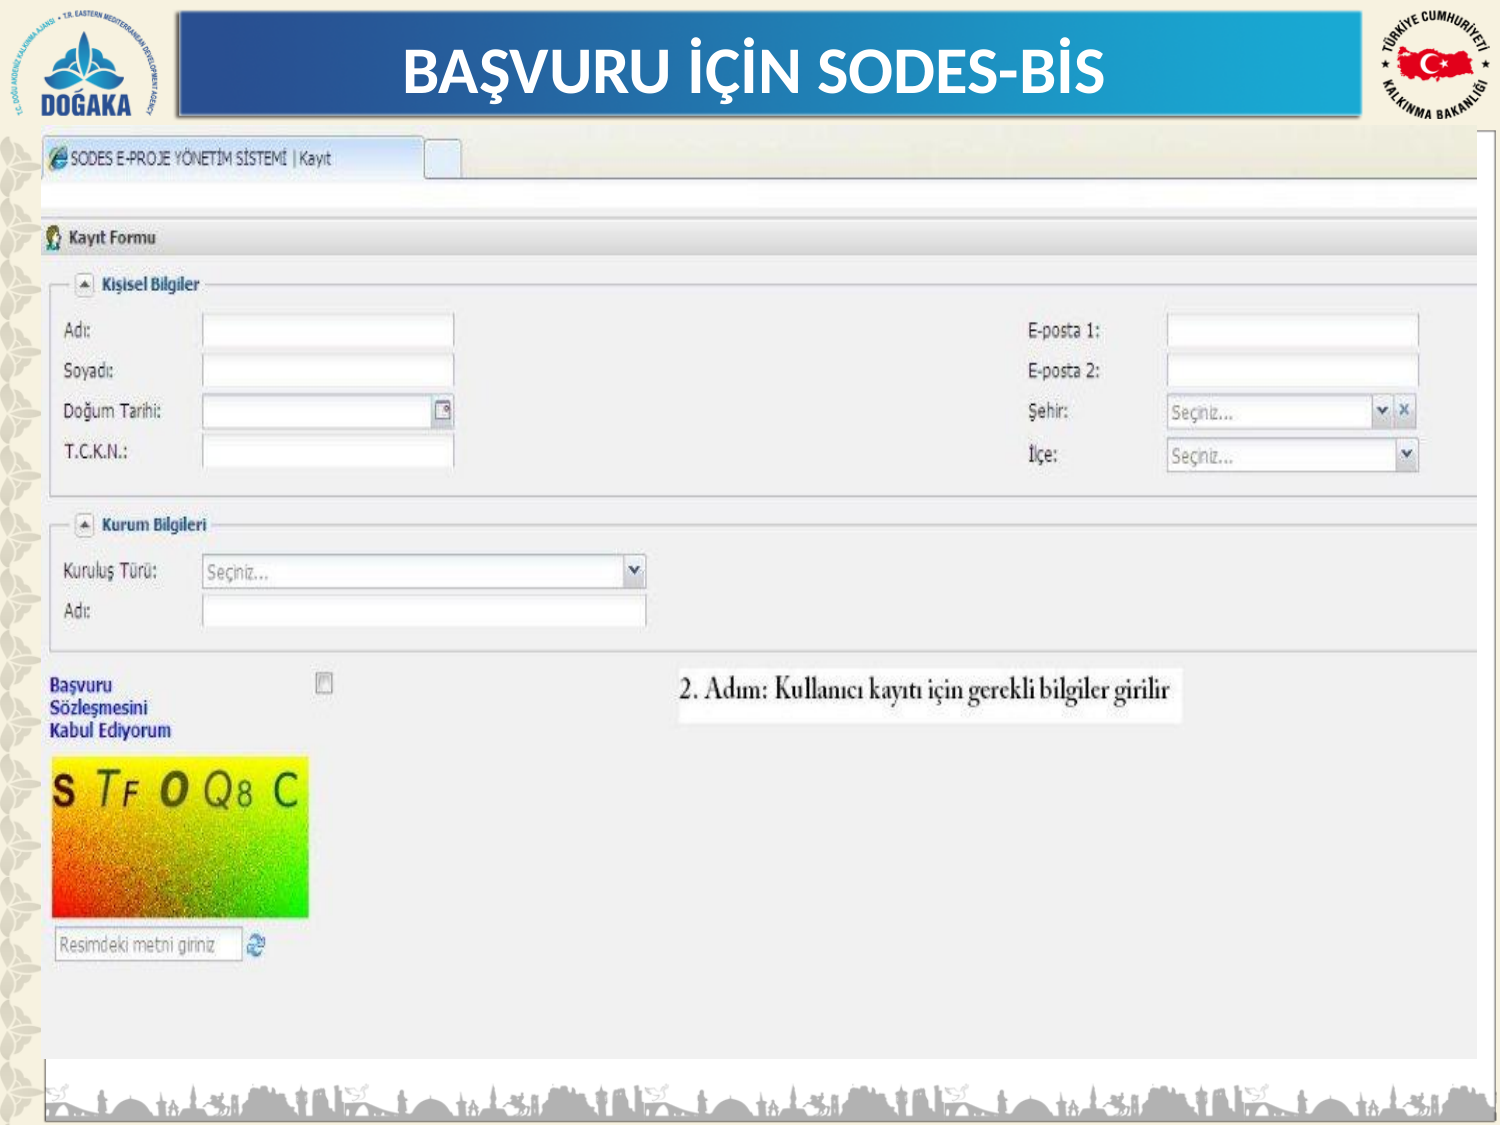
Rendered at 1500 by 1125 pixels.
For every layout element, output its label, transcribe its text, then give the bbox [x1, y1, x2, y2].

title BAŞVURU İÇİN SODES-BİS [183, 19, 1341, 114]
picture [0, 0, 1500, 1125]
